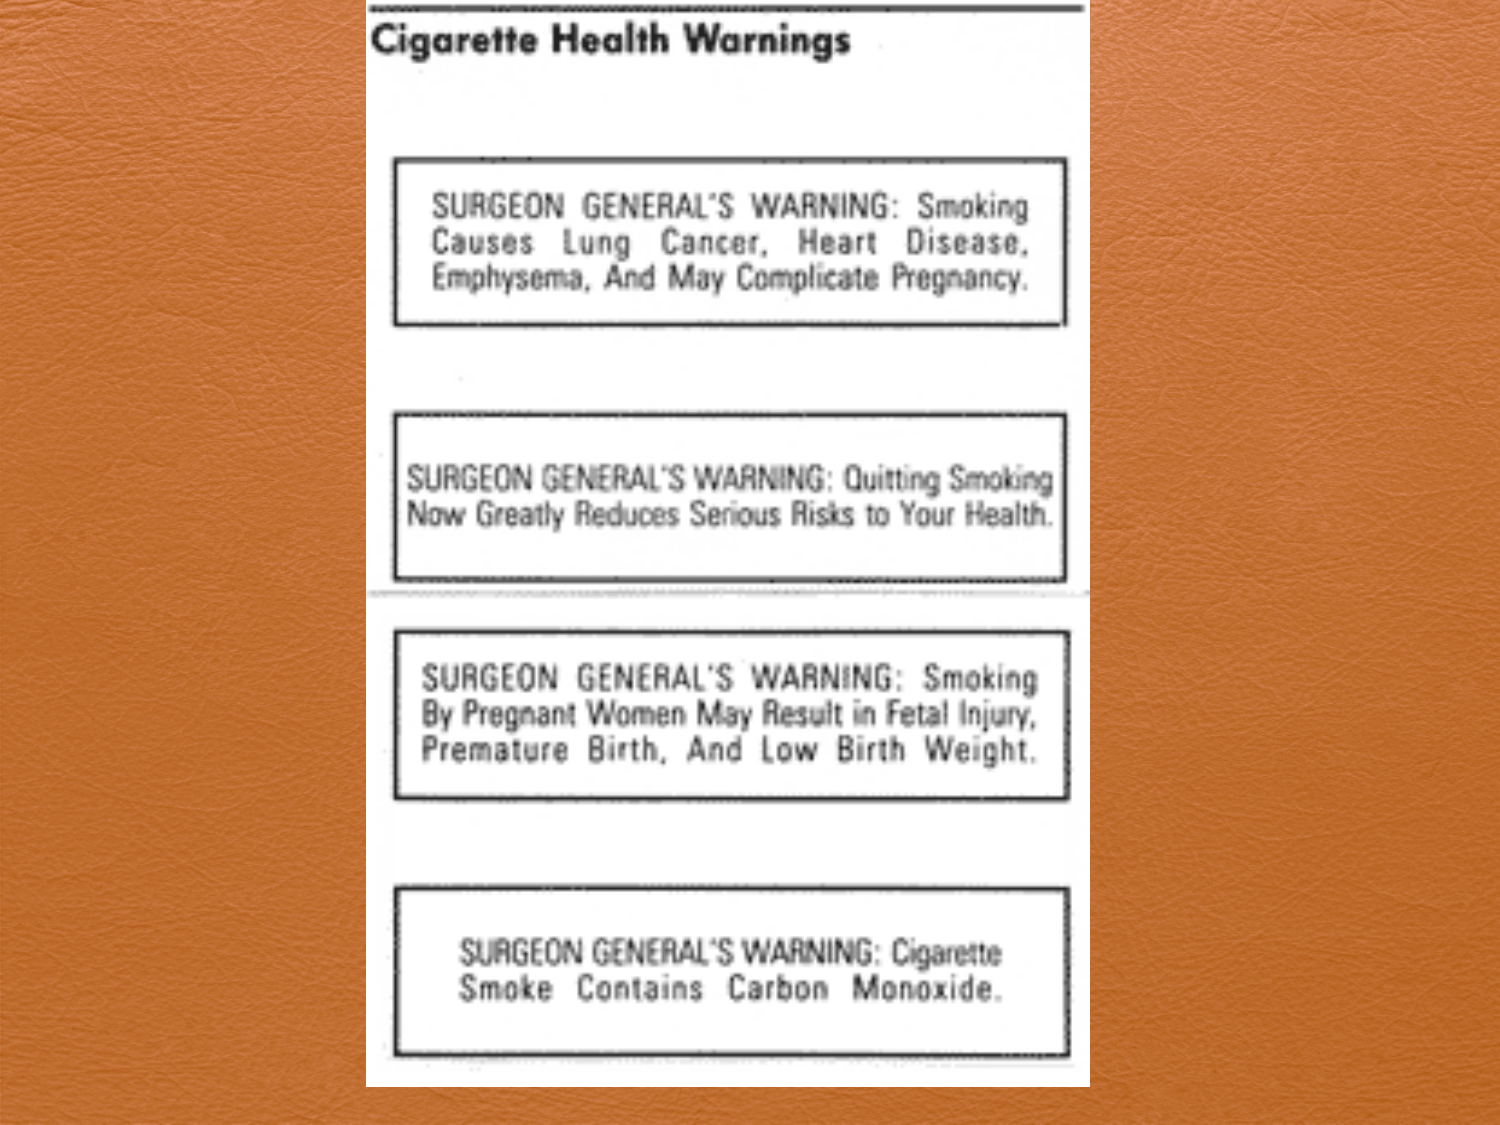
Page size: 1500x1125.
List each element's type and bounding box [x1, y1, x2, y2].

list [365, 0, 1091, 1089]
